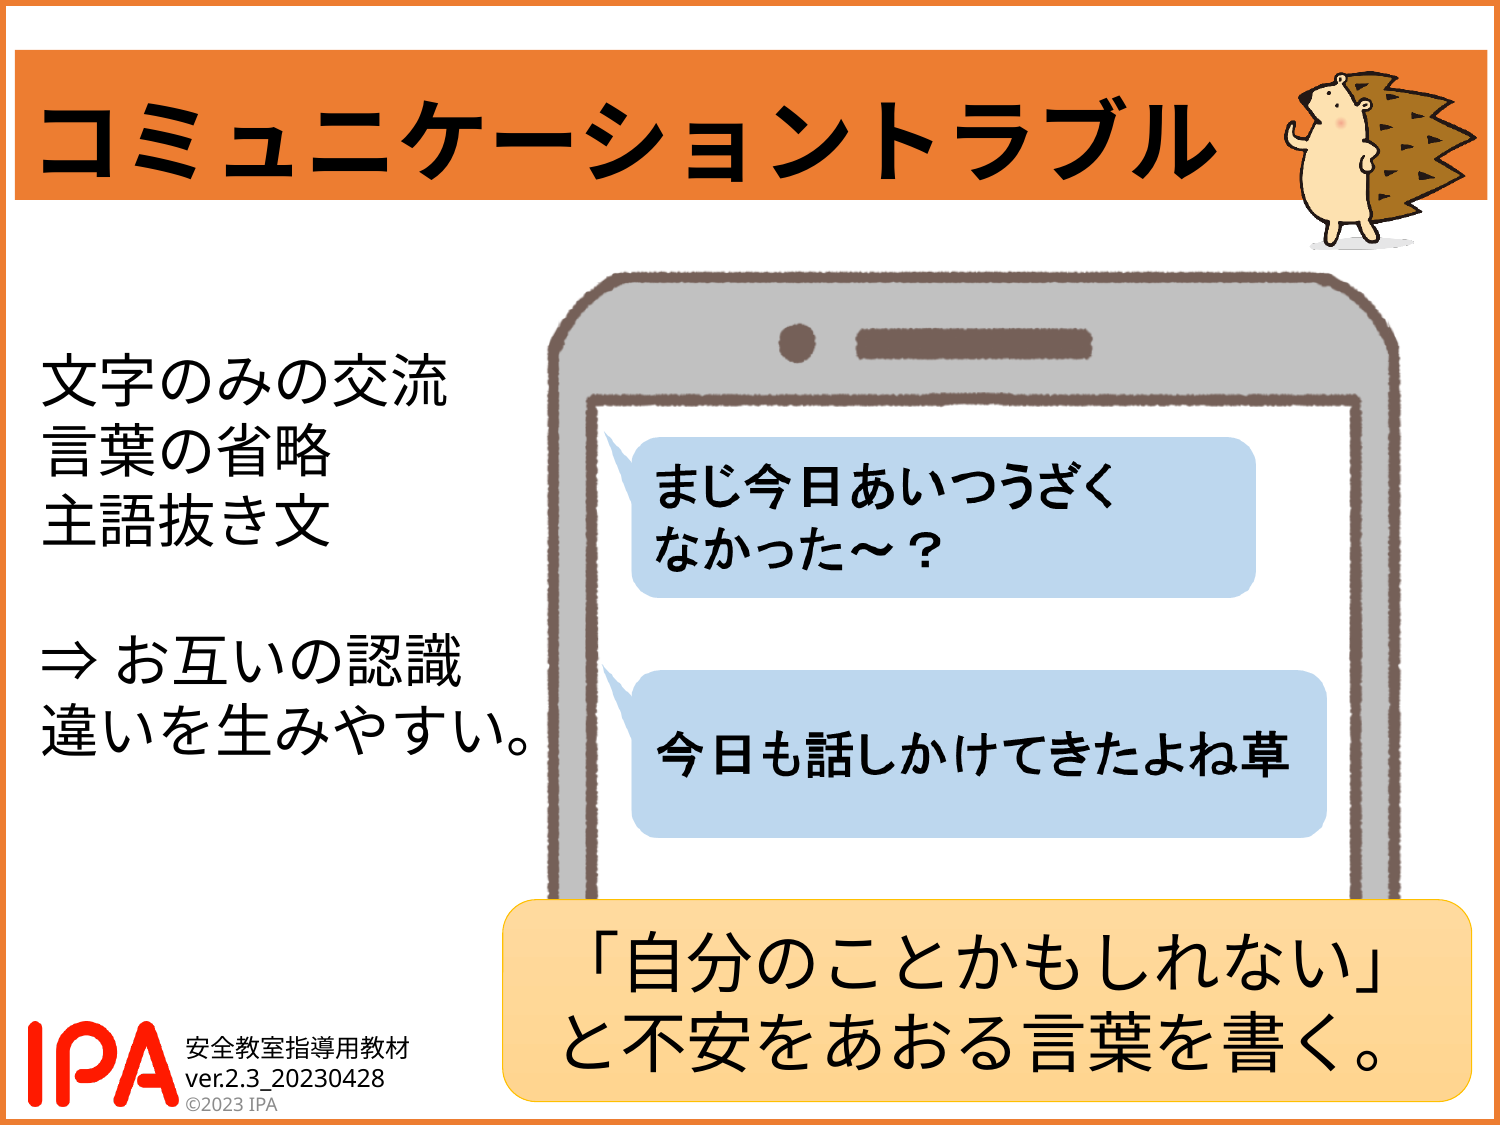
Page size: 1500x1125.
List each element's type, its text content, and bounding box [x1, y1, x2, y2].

text_box 文字のみの交流 言葉の省略 主語抜き文 ⇒お互いの認識 違いを生みやすい。 [25, 336, 531, 932]
text_box 「自分のことかもしれない」 と不安をあおる言葉を書く。 [502, 899, 1473, 1103]
picture [28, 1021, 179, 1107]
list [531, 264, 1413, 1074]
title コミュニケーショントラブル [15, 81, 1321, 211]
picture [1284, 71, 1477, 250]
